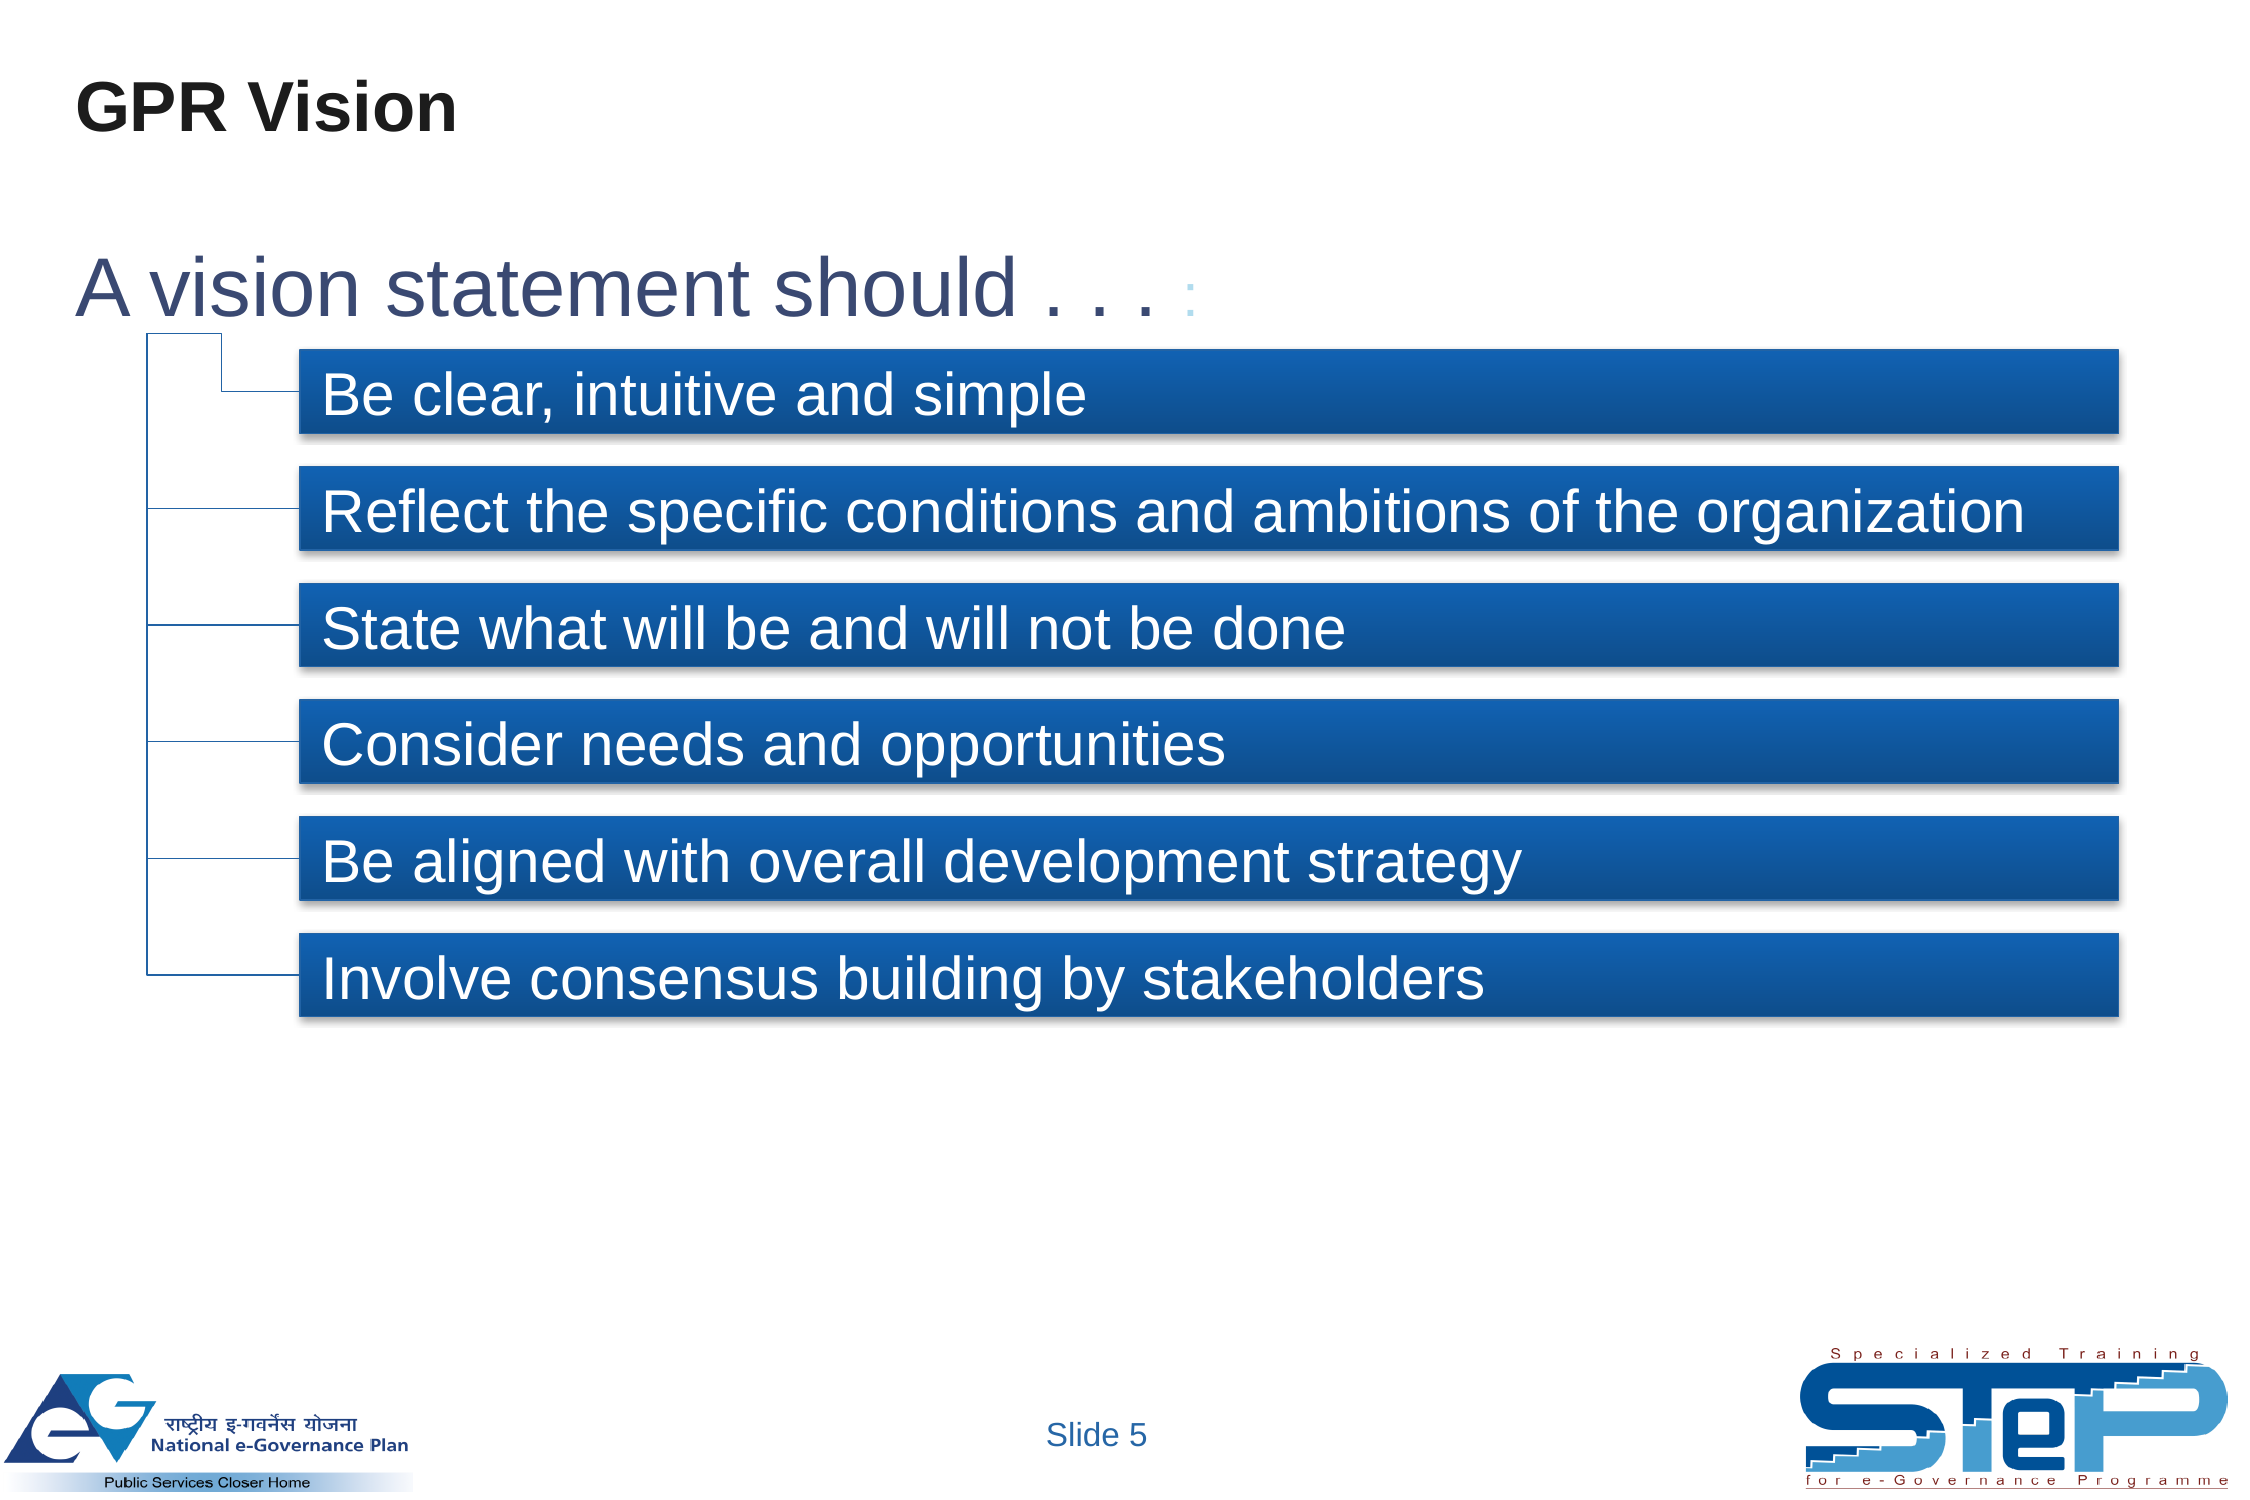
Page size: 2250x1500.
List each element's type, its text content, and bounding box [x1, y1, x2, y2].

picture [1800, 1348, 2228, 1489]
text_box Consider needs and opportunities [299, 699, 2119, 784]
text_box Involve consensus building by stakeholders [299, 933, 2119, 1017]
picture [3, 1374, 413, 1492]
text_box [78, 403, 372, 460]
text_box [149, 332, 301, 344]
text_box Be clear, intuitive and simple [315, 349, 2119, 434]
text_box A vision statement should . . . : [75, 233, 1633, 308]
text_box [0, 520, 488, 577]
title GPR Vision [75, 33, 2250, 174]
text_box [20, 462, 430, 519]
text_box Be aligned with overall development strategy [299, 816, 2119, 901]
text_box Reflect the specific conditions and ambitions of the organization [434, 466, 2119, 551]
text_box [137, 345, 313, 402]
text_box State what will be and will not be done [550, 583, 2119, 667]
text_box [0, 578, 546, 730]
